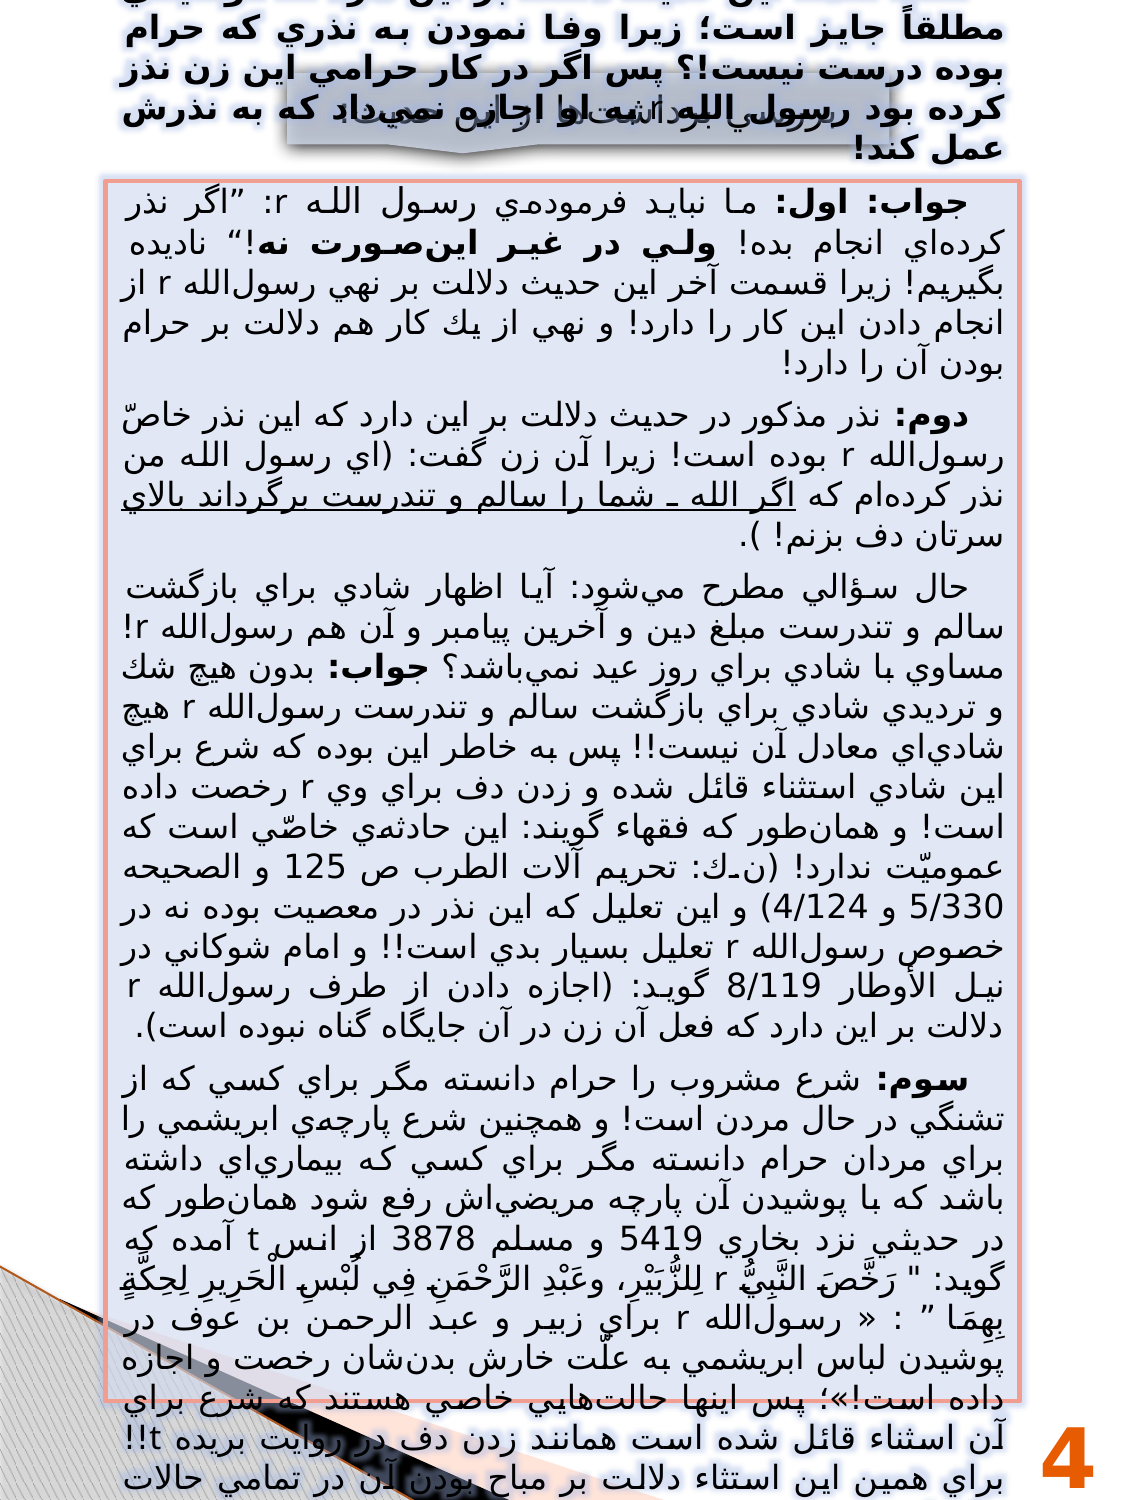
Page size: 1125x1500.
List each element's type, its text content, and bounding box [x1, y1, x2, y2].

text_box بررسي برداشت‌ها از اين حديث: [285, 70, 892, 156]
text_box 48 [1000, 1397, 1125, 1500]
text_box گفته شده: اين حديث دلالت بر اين دارد كه موسيقي مطلقاً جايز است؛ زيرا وفا نمودن به نذري كه حرام بوده درست نيست!؟ پس اگر در كار حرامي اين زن نذز كرده بود رسول الله r به او اجازه نمي‌داد كه به نذرش عمل كند! جواب: اول: ما نبايد فرموده‌ي رسول الله r: ”اگر نذر كرده‌اي انجام بده! ولي در غير اين‌صورت نه!“ ناديده بگيريم! زيرا قسمت آخر اين حديث دلالت بر نهي رسول‌الله r از انجام دادن اين كار را دارد! و نهي از يك كار هم دلالت بر حرام بودن آن را دارد! دوم: نذر مذكور در حديث دلالت بر اين دارد كه اين نذر خاصّ رسول‌الله r بوده است! زيرا آن زن گفت: (اي رسول الله من نذر كرده‌ام كه اگر الله ـ شما را سالم و تندرست برگرداند بالاي ‌سرتان دف بزنم! ). حال سؤالي مطرح مي‌شود: آيا اظهار شادي براي بازگشت سالم و تندرست مبلغ دين و آخرين پيامبر و آن هم رسول‌الله r! مساوي با شادي براي روز عيد نمي‌باشد؟ جواب: بدون هيچ شك و ترديدي شادي براي بازگشت سالم و تندرست رسول‌الله r هيچ شادي‌اي معادل آن نيست!! پس به خاطر اين بوده كه شرع براي اين شادي استثناء قائل شده و زدن دف براي وي r رخصت داده است! و همان‌طور كه فقهاء گويند: اين حادثه‌ي خاصّي است كه عموميّت ندارد! (ن.ك: تحريم آلات الطرب ص 125 و الصحيحه 5/330 و 4/124) و اين تعليل كه اين نذر در معصيت بوده نه در خصوص رسول‌الله r تعليل بسيار بدي است!! و امام شوكاني در نيل الأوطار 8/119 گويد: (اجازه دادن از طرف رسول‌الله r دلالت بر اين دارد كه فعل آن زن در آن جايگاه گناه نبوده است). سوم: شرع مشروب را حرام دانسته مگر براي كسي كه از تشنگي در حال مردن است! و همچنين شرع پارچه‌ي ابريشمي را براي مردان حرام دانسته مگر براي كسي كه بيماري‌اي داشته باشد كه با پوشيدن آن پارچه مريضي‌اش رفع شود همان‌طور كه در حديثي نزد بخاري 5419 و مسلم 3878 از انس t آمده كه گويد: " رَخَّصَ النَّبِيُّ r لِلزُّبَيْرِ، وعَبْدِ الرَّحْمَنِ فِي لُبْسِ الْحَرِيرِ لِحِكَّةٍ بِهِمَا ” : « رسول‌الله r براي زبير و عبد الرحمن بن عوف در پوشيدن لباس ابريشمي به علّت خارش بدن‌شان رخصت و اجازه داده است!»؛ پس اينها حالت‌هايي خاصي هستند كه شرع براي آن اسثناء قائل شده است همانند زدن دف در روايت بريده t!! براي همين اين استثاء دلالت بر مباح بودن آن در تمامي حالات ندارد! چهارم: اينكه اگر دف زدن به طور مطلق درست بود نيازي نبود كه اين زن از رسول الله r اجازه بگيرد! [103, 179, 1022, 1403]
text_box [234, 1410, 399, 1500]
text_box [3, 1276, 96, 1333]
